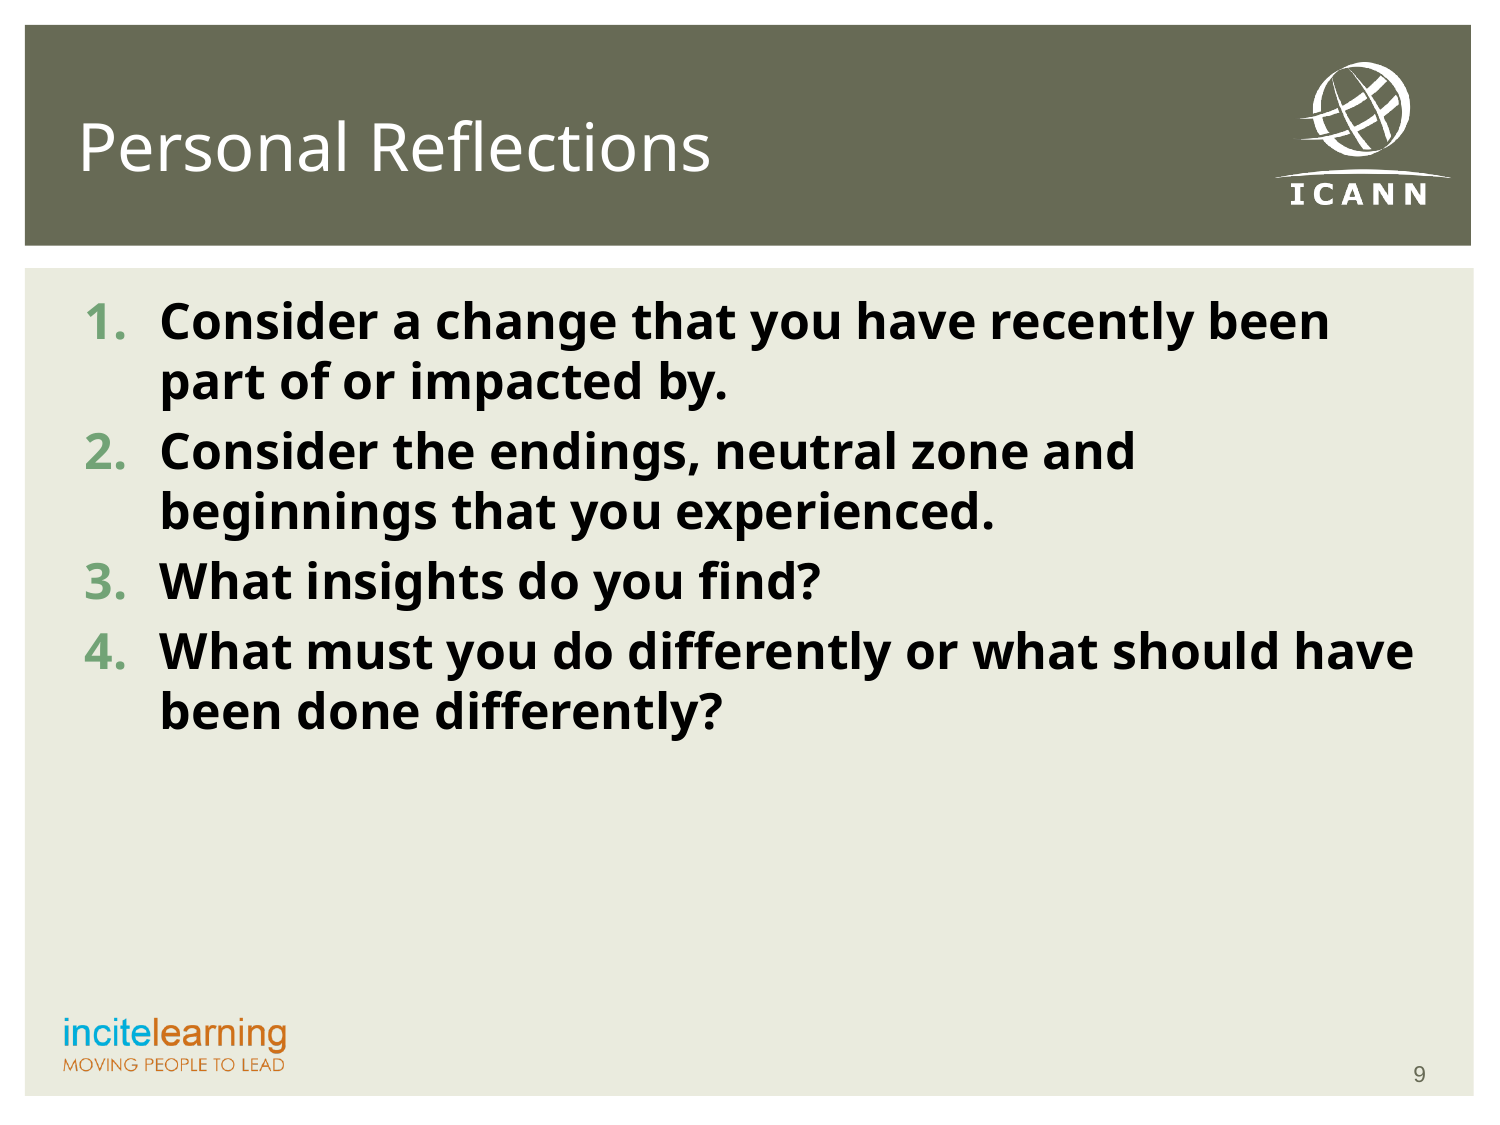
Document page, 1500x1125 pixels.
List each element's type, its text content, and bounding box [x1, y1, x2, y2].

list Consider a change that you have recently been part of or impacted by. Consider the endings, neutral zone and beginnings that you experienced. What insights do you find? What must you do differently or what should have been done differently? [62, 281, 1442, 1005]
title Personal Reflections [62, 58, 1438, 232]
picture [62, 1012, 288, 1076]
slide_number 9 [1370, 1049, 1469, 1097]
picture [1438, 62, 1453, 205]
